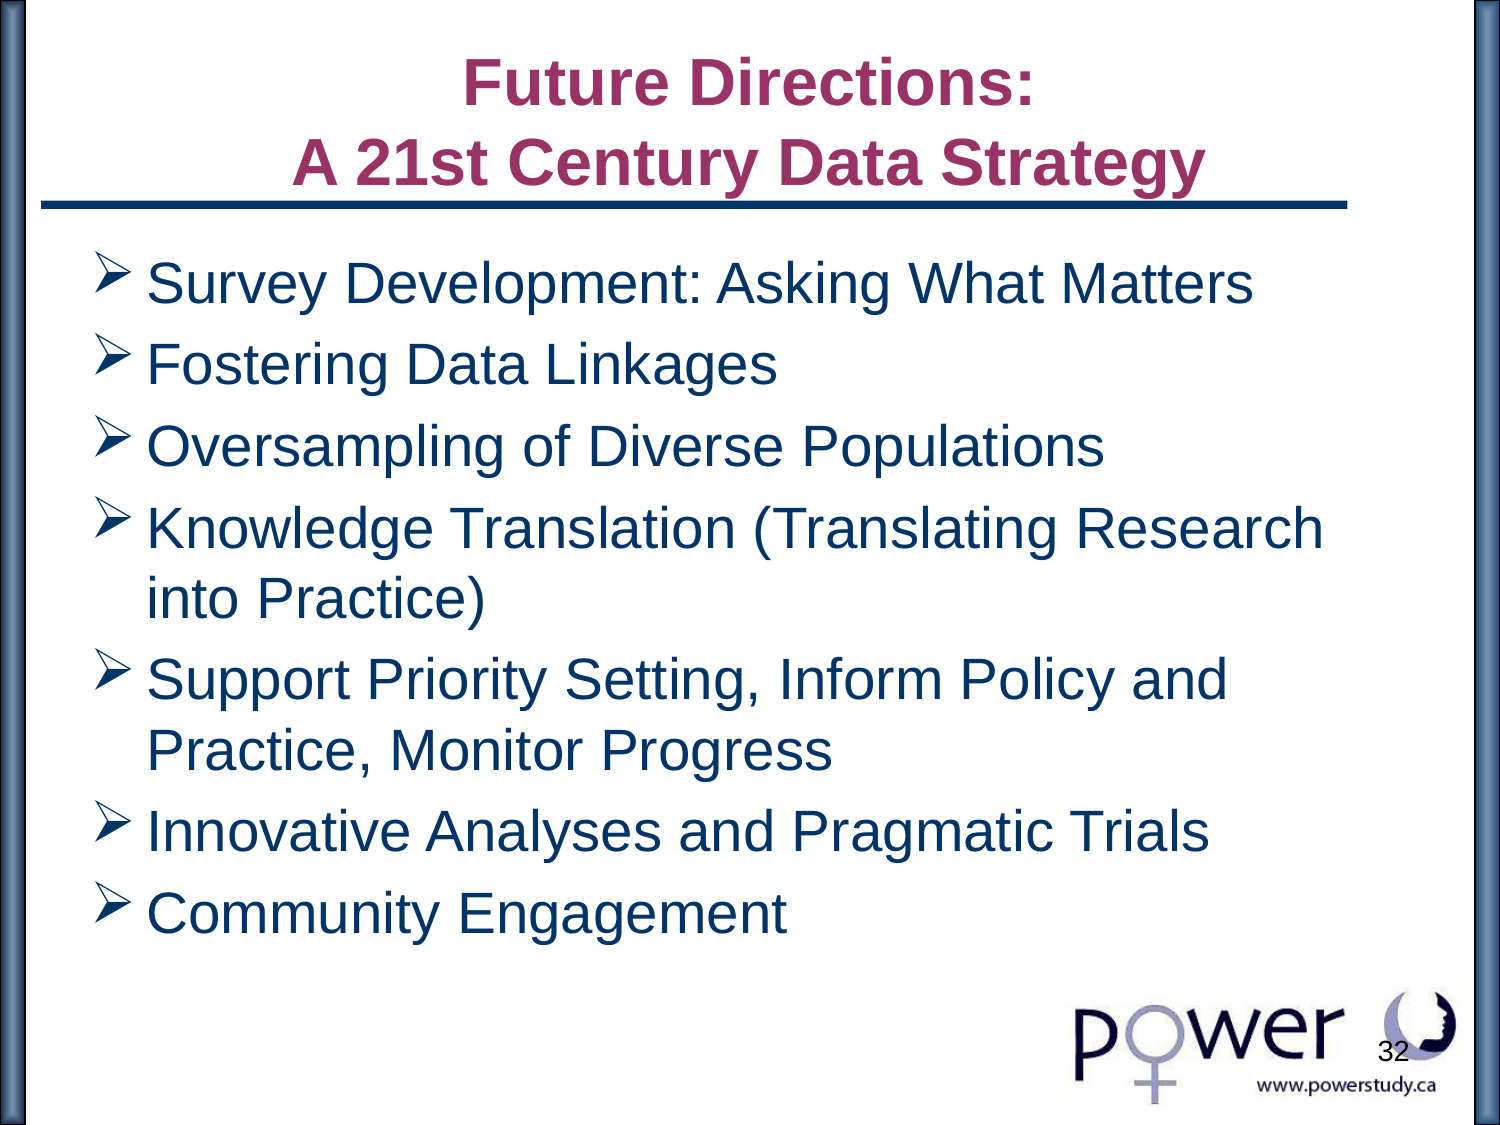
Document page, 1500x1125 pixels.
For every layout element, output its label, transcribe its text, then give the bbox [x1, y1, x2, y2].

list Survey Development: Asking What Matters Fostering Data Linkages Oversampling of Diverse Populations Knowledge Translation (Translating Research into Practice) Support Priority Setting, Inform Policy and Practice, Monitor Progress Innovative Analyses and Pragmatic Trials Community Engagement [74, 237, 1426, 981]
title Future Directions: A 21st Century Data Strategy [74, 24, 1426, 213]
slide_number 32 [1074, 1024, 1426, 1103]
picture [1064, 979, 1466, 1111]
